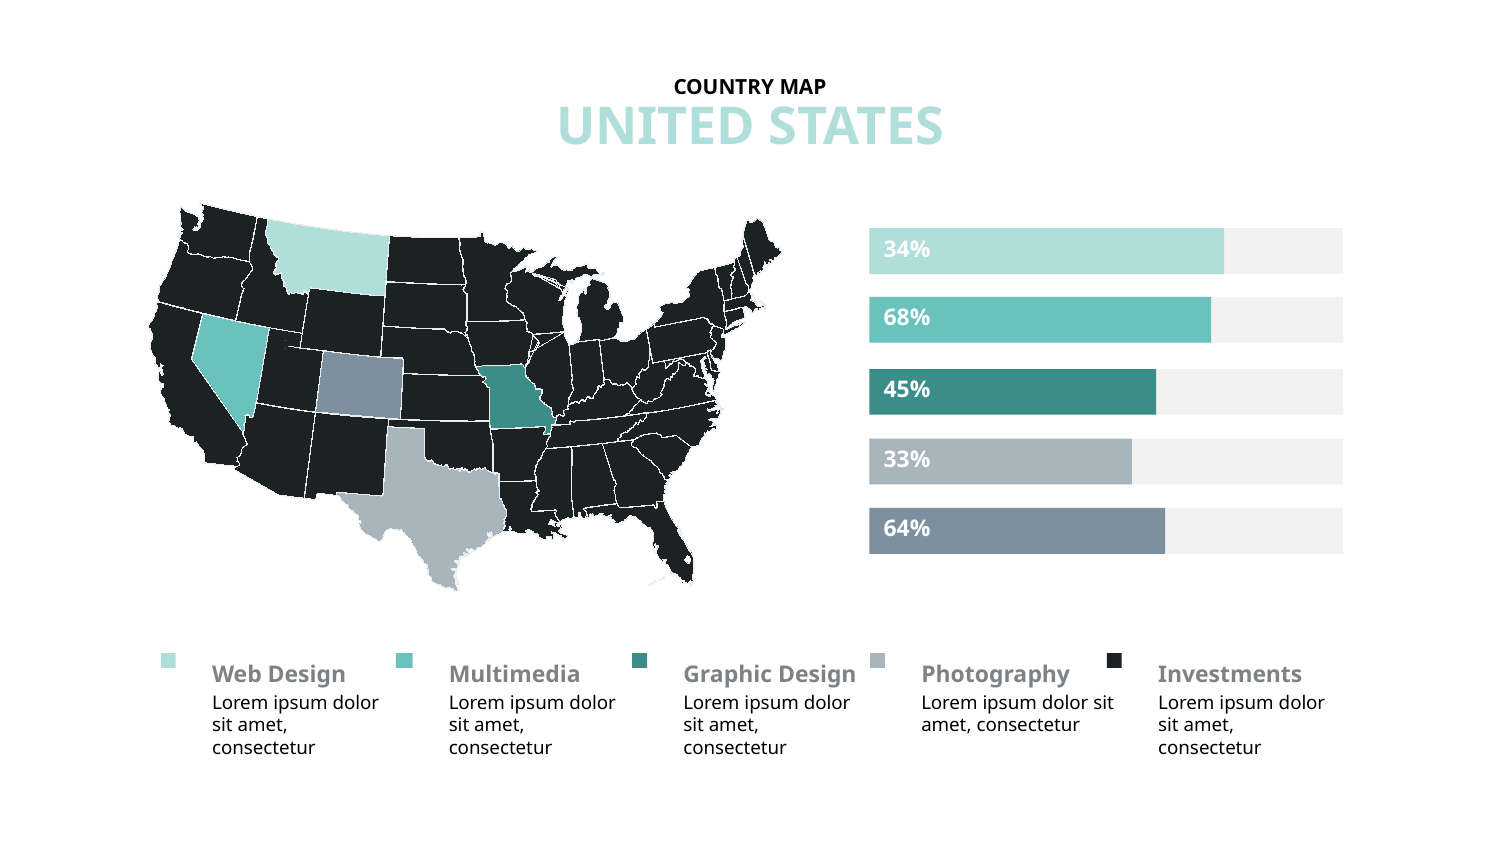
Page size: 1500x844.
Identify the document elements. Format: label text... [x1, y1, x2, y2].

text_box [532, 447, 573, 521]
text_box [617, 440, 670, 509]
text_box [534, 257, 599, 286]
text_box [576, 278, 624, 341]
text_box [384, 283, 467, 334]
text_box [158, 241, 252, 320]
text_box [572, 444, 616, 518]
text_box [617, 401, 724, 448]
text_box [868, 438, 1133, 485]
text_box [628, 364, 715, 415]
text_box [475, 364, 556, 435]
text_box Graphic Design Lorem ipsum dolor sit amet, consectetur [643, 639, 869, 750]
text_box [558, 284, 569, 331]
text_box [655, 267, 746, 335]
text_box [499, 481, 568, 542]
text_box [389, 426, 493, 473]
text_box [569, 340, 604, 404]
text_box 34% [866, 226, 948, 269]
text_box [619, 401, 720, 446]
text_box [868, 227, 1225, 275]
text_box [869, 639, 1157, 750]
text_box [633, 356, 685, 403]
text_box [632, 653, 643, 669]
text_box [526, 333, 573, 417]
text_box [180, 204, 256, 261]
text_box 68% [866, 295, 948, 338]
text_box [381, 327, 479, 375]
text_box [1166, 507, 1344, 555]
text_box [1225, 227, 1344, 275]
text_box 64% [866, 506, 948, 549]
text_box [708, 351, 718, 371]
text_box [505, 266, 565, 334]
text_box [744, 219, 781, 275]
text_box [389, 420, 492, 471]
text_box [1133, 438, 1344, 485]
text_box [256, 327, 324, 413]
text_box [738, 240, 754, 288]
text_box [460, 233, 535, 321]
text_box [585, 502, 693, 582]
text_box COUNTRY MAP UNITED STATES [425, 71, 1075, 174]
text_box [556, 380, 640, 424]
text_box [1157, 368, 1344, 416]
text_box [337, 427, 506, 591]
text_box [725, 291, 766, 314]
text_box Investments Lorem ipsum dolor sit amet, consectetur [1157, 639, 1378, 750]
text_box [500, 481, 567, 539]
text_box [868, 368, 1157, 416]
text_box [868, 507, 1166, 555]
text_box [647, 318, 715, 362]
text_box [626, 362, 718, 416]
text_box [1212, 296, 1344, 344]
text_box [665, 352, 721, 392]
text_box [868, 296, 1212, 344]
text_box [725, 293, 761, 312]
text_box [160, 653, 172, 669]
text_box [193, 314, 259, 430]
text_box [603, 441, 667, 507]
text_box [655, 268, 739, 334]
text_box [599, 328, 651, 388]
text_box [178, 202, 257, 262]
text_box [149, 303, 246, 466]
text_box 45% [866, 367, 948, 410]
text_box [338, 495, 502, 593]
text_box [577, 279, 623, 341]
text_box Web Design Lorem ipsum dolor sit amet, consectetur [172, 639, 408, 750]
text_box [587, 501, 695, 587]
text_box [731, 258, 748, 298]
text_box [324, 352, 403, 419]
text_box [401, 374, 489, 421]
text_box 33% [866, 436, 948, 480]
text_box [547, 414, 646, 448]
text_box [237, 218, 308, 327]
text_box [683, 353, 719, 389]
text_box [665, 360, 672, 366]
text_box [304, 289, 384, 356]
text_box [711, 326, 725, 360]
text_box [491, 427, 549, 481]
text_box [632, 434, 691, 479]
text_box [668, 448, 692, 480]
text_box [600, 330, 649, 386]
text_box [716, 263, 734, 300]
text_box [266, 220, 389, 295]
text_box [466, 320, 532, 366]
text_box [305, 413, 389, 500]
text_box [235, 409, 315, 497]
text_box [532, 256, 605, 287]
text_box [387, 236, 465, 284]
text_box Multimedia Lorem ipsum dolor sit amet, consectetur [408, 639, 643, 750]
text_box [529, 336, 538, 351]
text_box [725, 308, 744, 326]
text_box [395, 653, 408, 669]
